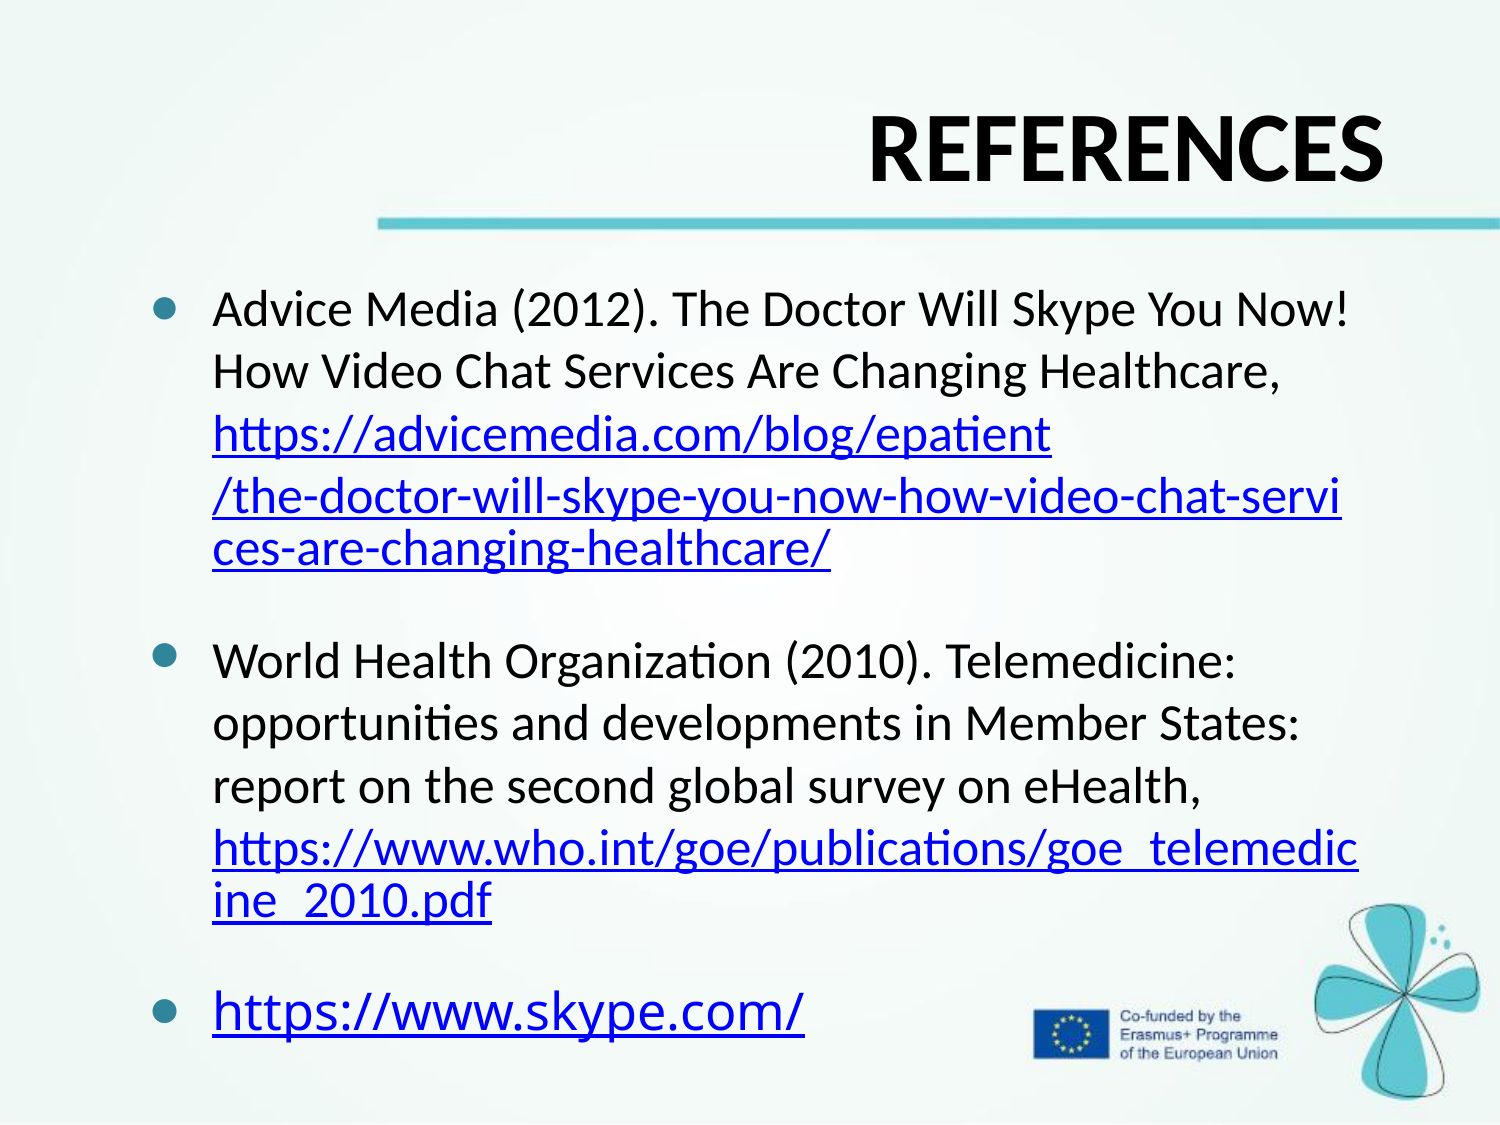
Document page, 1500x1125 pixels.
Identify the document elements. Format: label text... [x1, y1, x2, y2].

picture [0, 0, 1500, 1125]
text_box Advice Media (2012). The Doctor Will Skype You Now! How Video Chat Services Are Changing Healthcare, https://advicemedia.com/blog/epatient /the-doctor-will-skype-you-now-how-video-chat-services-are-changing-healthcare/ World Health Organization (2010). Telemedicine: opportunities and developments in Member States: report on the second global survey on eHealth, https://www.who.int/goe/publications/goe_telemedicine_2010.pdf https://www.skype.com/ [122, 231, 1378, 870]
text_box REFERENCES [214, 73, 1402, 165]
